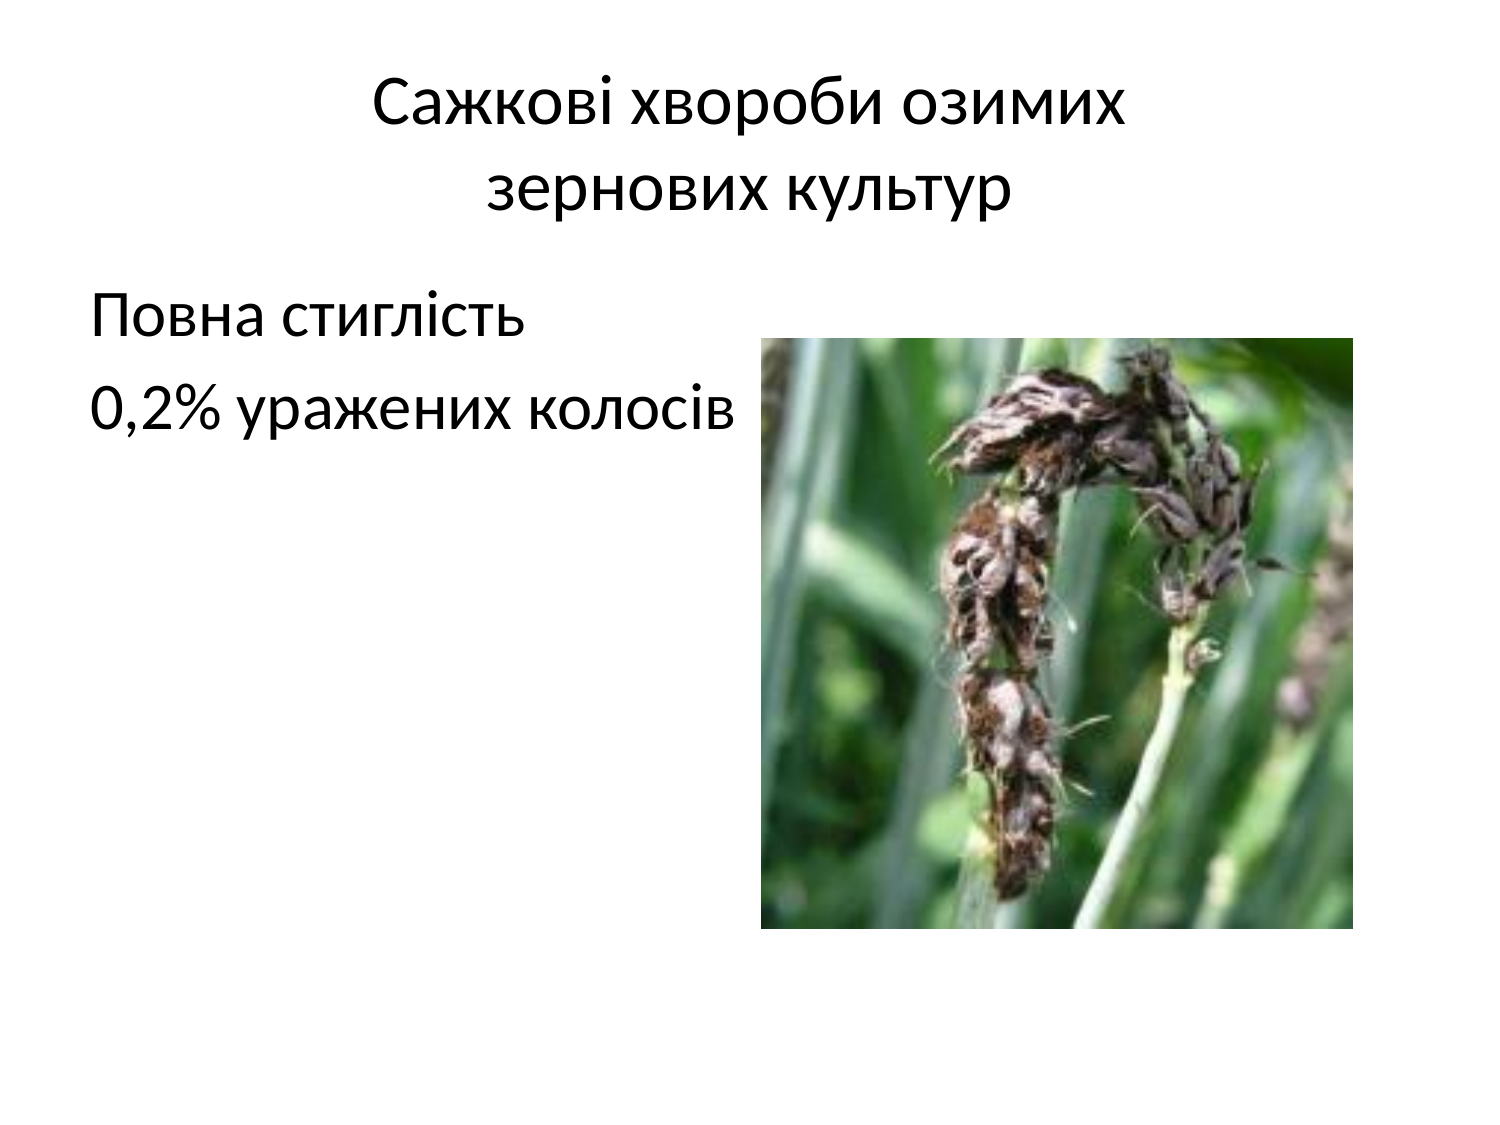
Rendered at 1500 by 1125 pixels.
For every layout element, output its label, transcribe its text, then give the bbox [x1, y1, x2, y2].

picture [761, 337, 1353, 929]
list Повна стиглість 0,2% уражених колосів [75, 262, 1425, 1005]
title Сажкові хвороби озимих зернових культур [75, 45, 1425, 233]
